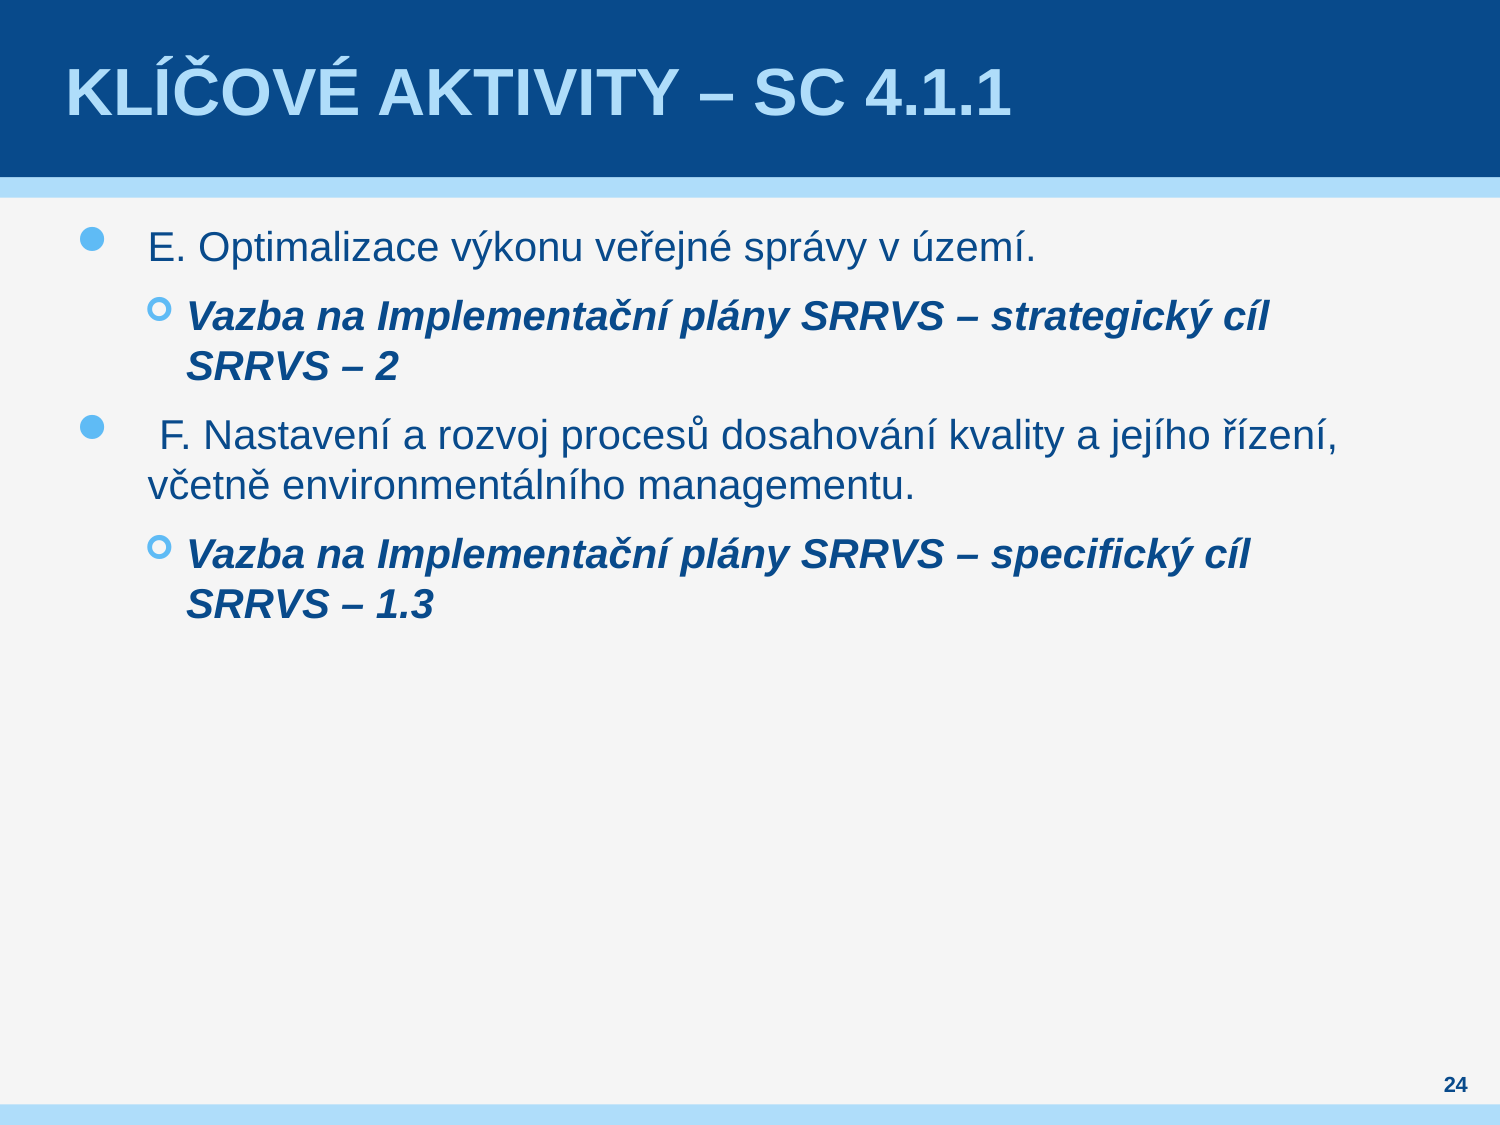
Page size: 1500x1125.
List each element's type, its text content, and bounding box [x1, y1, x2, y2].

title Klíčové aktivity – SC 4.1.1 [59, 0, 1441, 178]
slide_number 24 [1417, 1068, 1495, 1099]
list E. Optimalizace výkonu veřejné správy v území. Vazba na Implementační plány SRRVS – strategický cíl SRRVS – 2 F. Nastavení a rozvoj procesů dosahování kvality a jejího řízení, včetně environmentálního managementu. Vazba na Implementační plány SRRVS – specifický cíl SRRVS – 1.3 [76, 219, 1400, 929]
